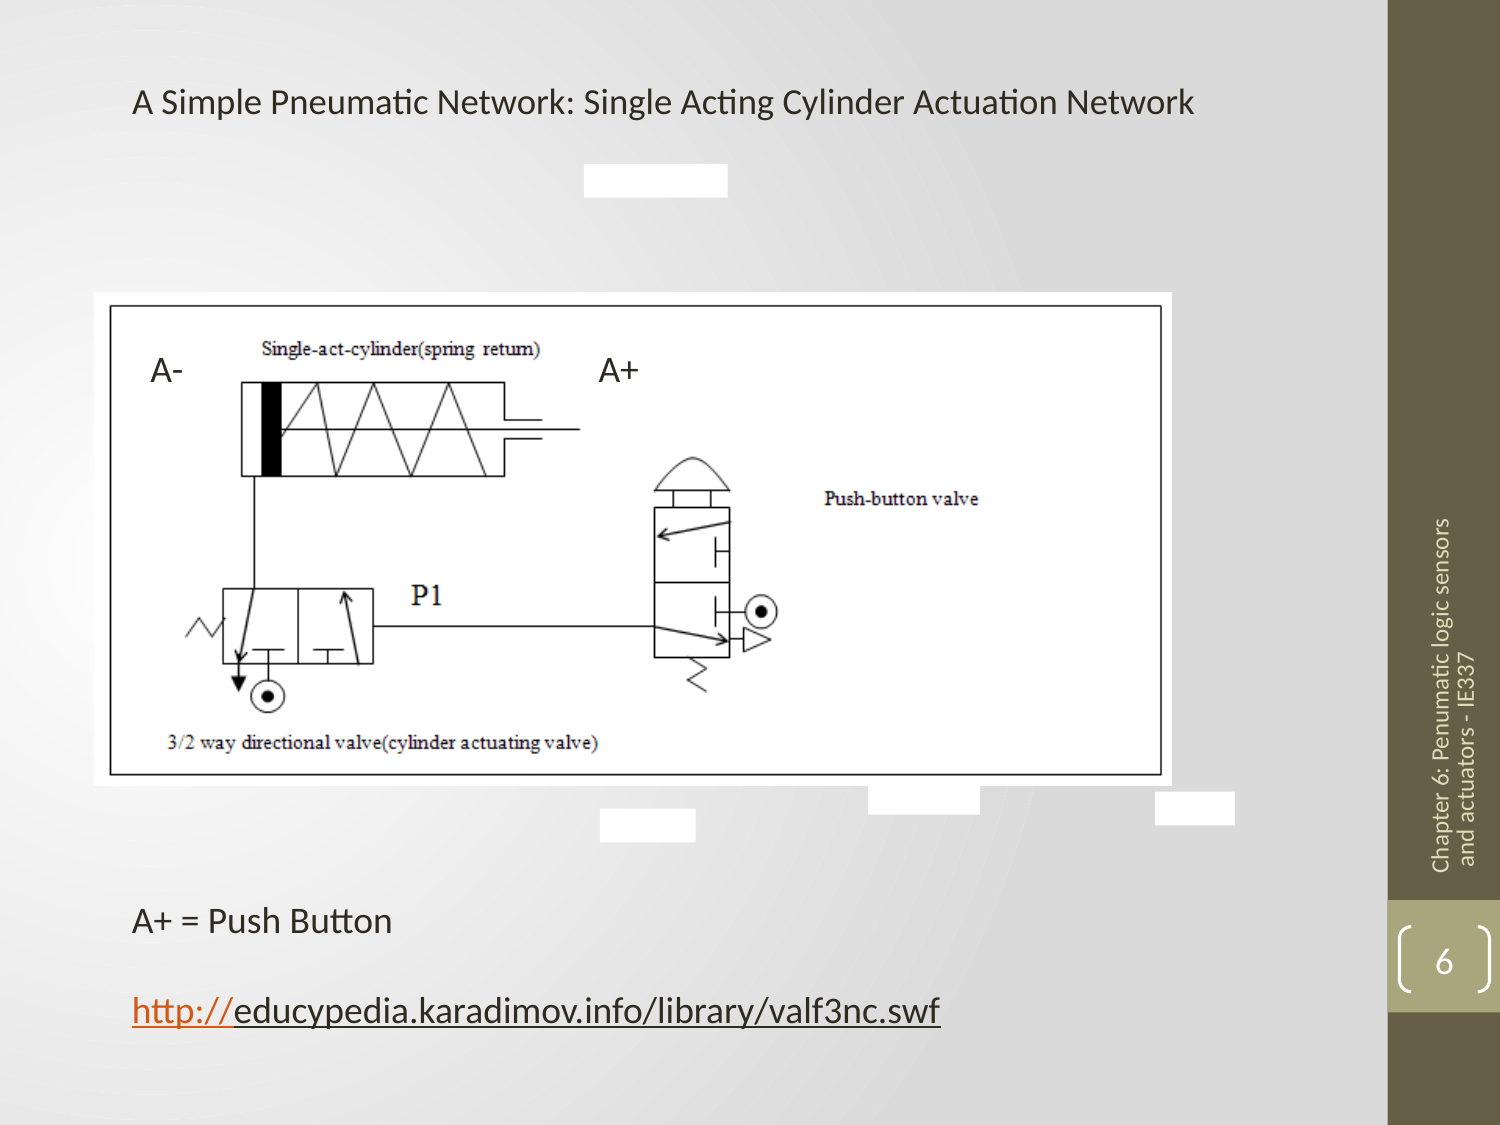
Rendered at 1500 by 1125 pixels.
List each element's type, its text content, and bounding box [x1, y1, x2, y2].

picture [93, 292, 1173, 786]
footer Chapter 6: Penumatic logic sensors and actuators - IE337 [1408, 500, 1469, 889]
text_box A+ = Push Button http://educypedia.karadimov.info/library/valf3nc.swf [117, 888, 1172, 1038]
subtitle A Simple Pneumatic Network: Single Acting Cylinder Actuation Network [117, 70, 1325, 165]
slide_number 6 [1397, 925, 1492, 994]
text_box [583, 163, 1236, 843]
